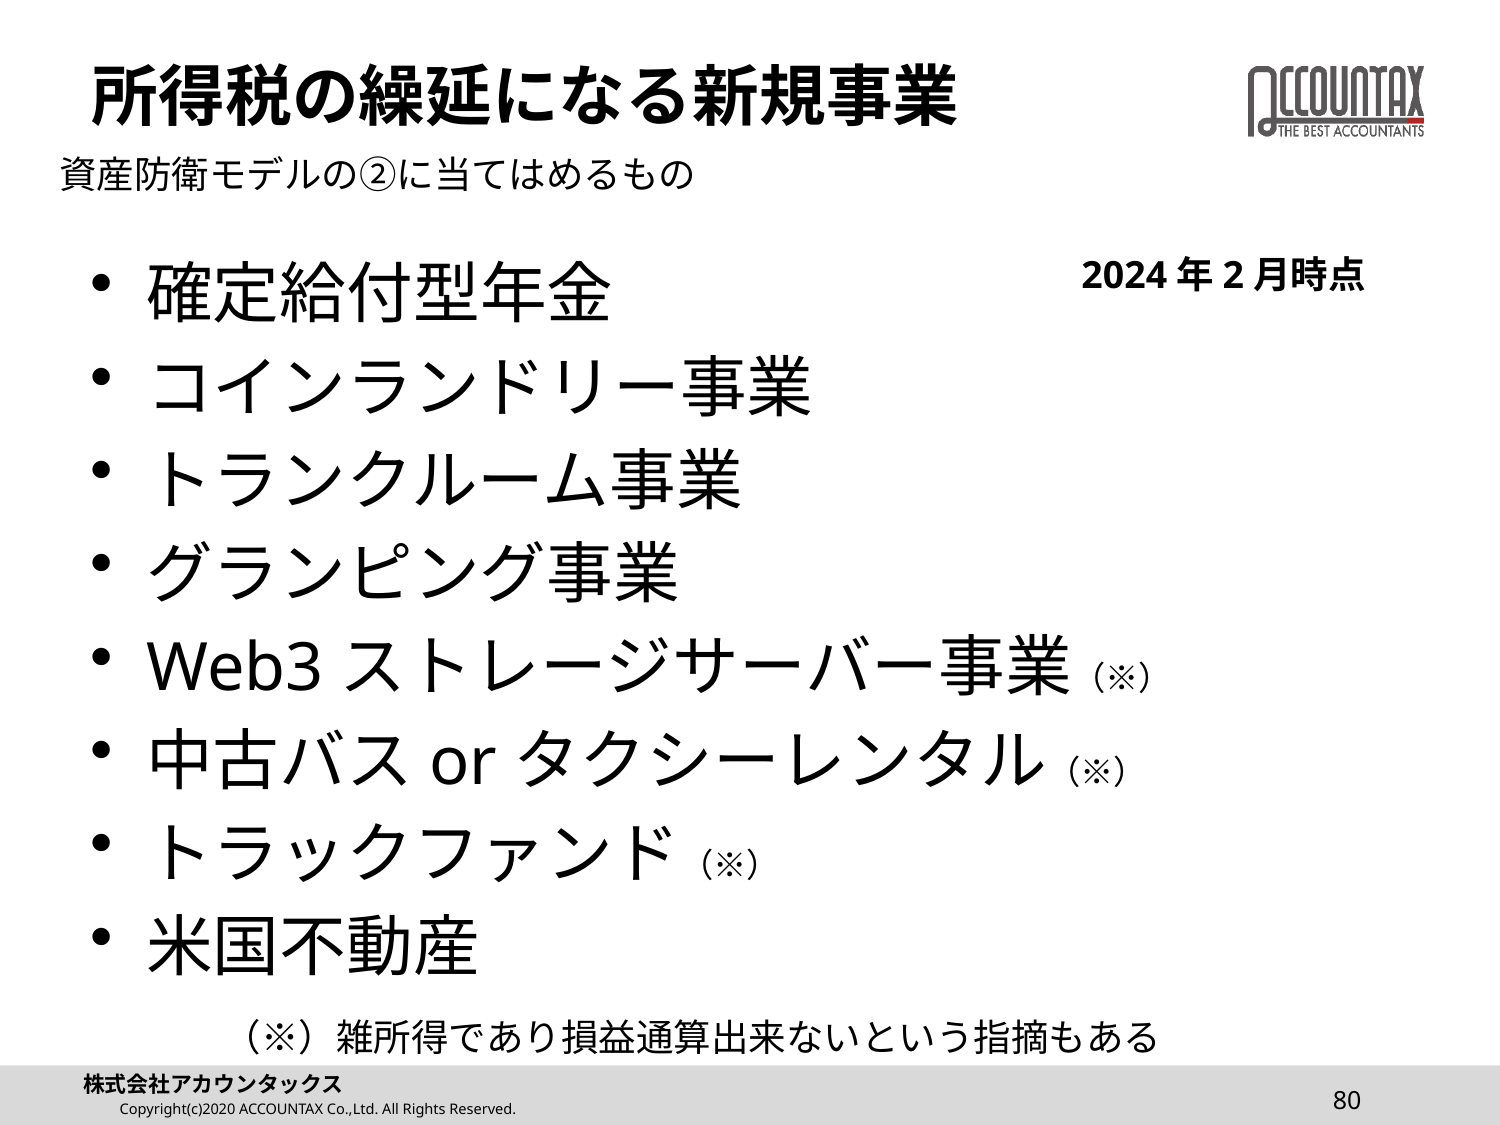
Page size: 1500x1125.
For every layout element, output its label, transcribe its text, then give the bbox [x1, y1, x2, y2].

list 確定給付型年金 コインランドリー事業 トランクルーム事業 グランピング事業 Web3ストレージサーバー事業（※） 中古バスorタクシーレンタル（※） トラックファンド（※） 米国不動産 [75, 243, 1425, 986]
title 所得税の繰延になる新規事業 [76, 31, 1353, 157]
text_box 2024年2月時点 [1066, 243, 1381, 304]
slide_number 80 [1269, 1077, 1425, 1125]
picture [1353, 66, 1424, 137]
text_box （※）雑所得であり損益通算出来ないという指摘もある [209, 1006, 1404, 1066]
text_box 資産防衛モデルの②に当てはめるもの [44, 143, 711, 203]
